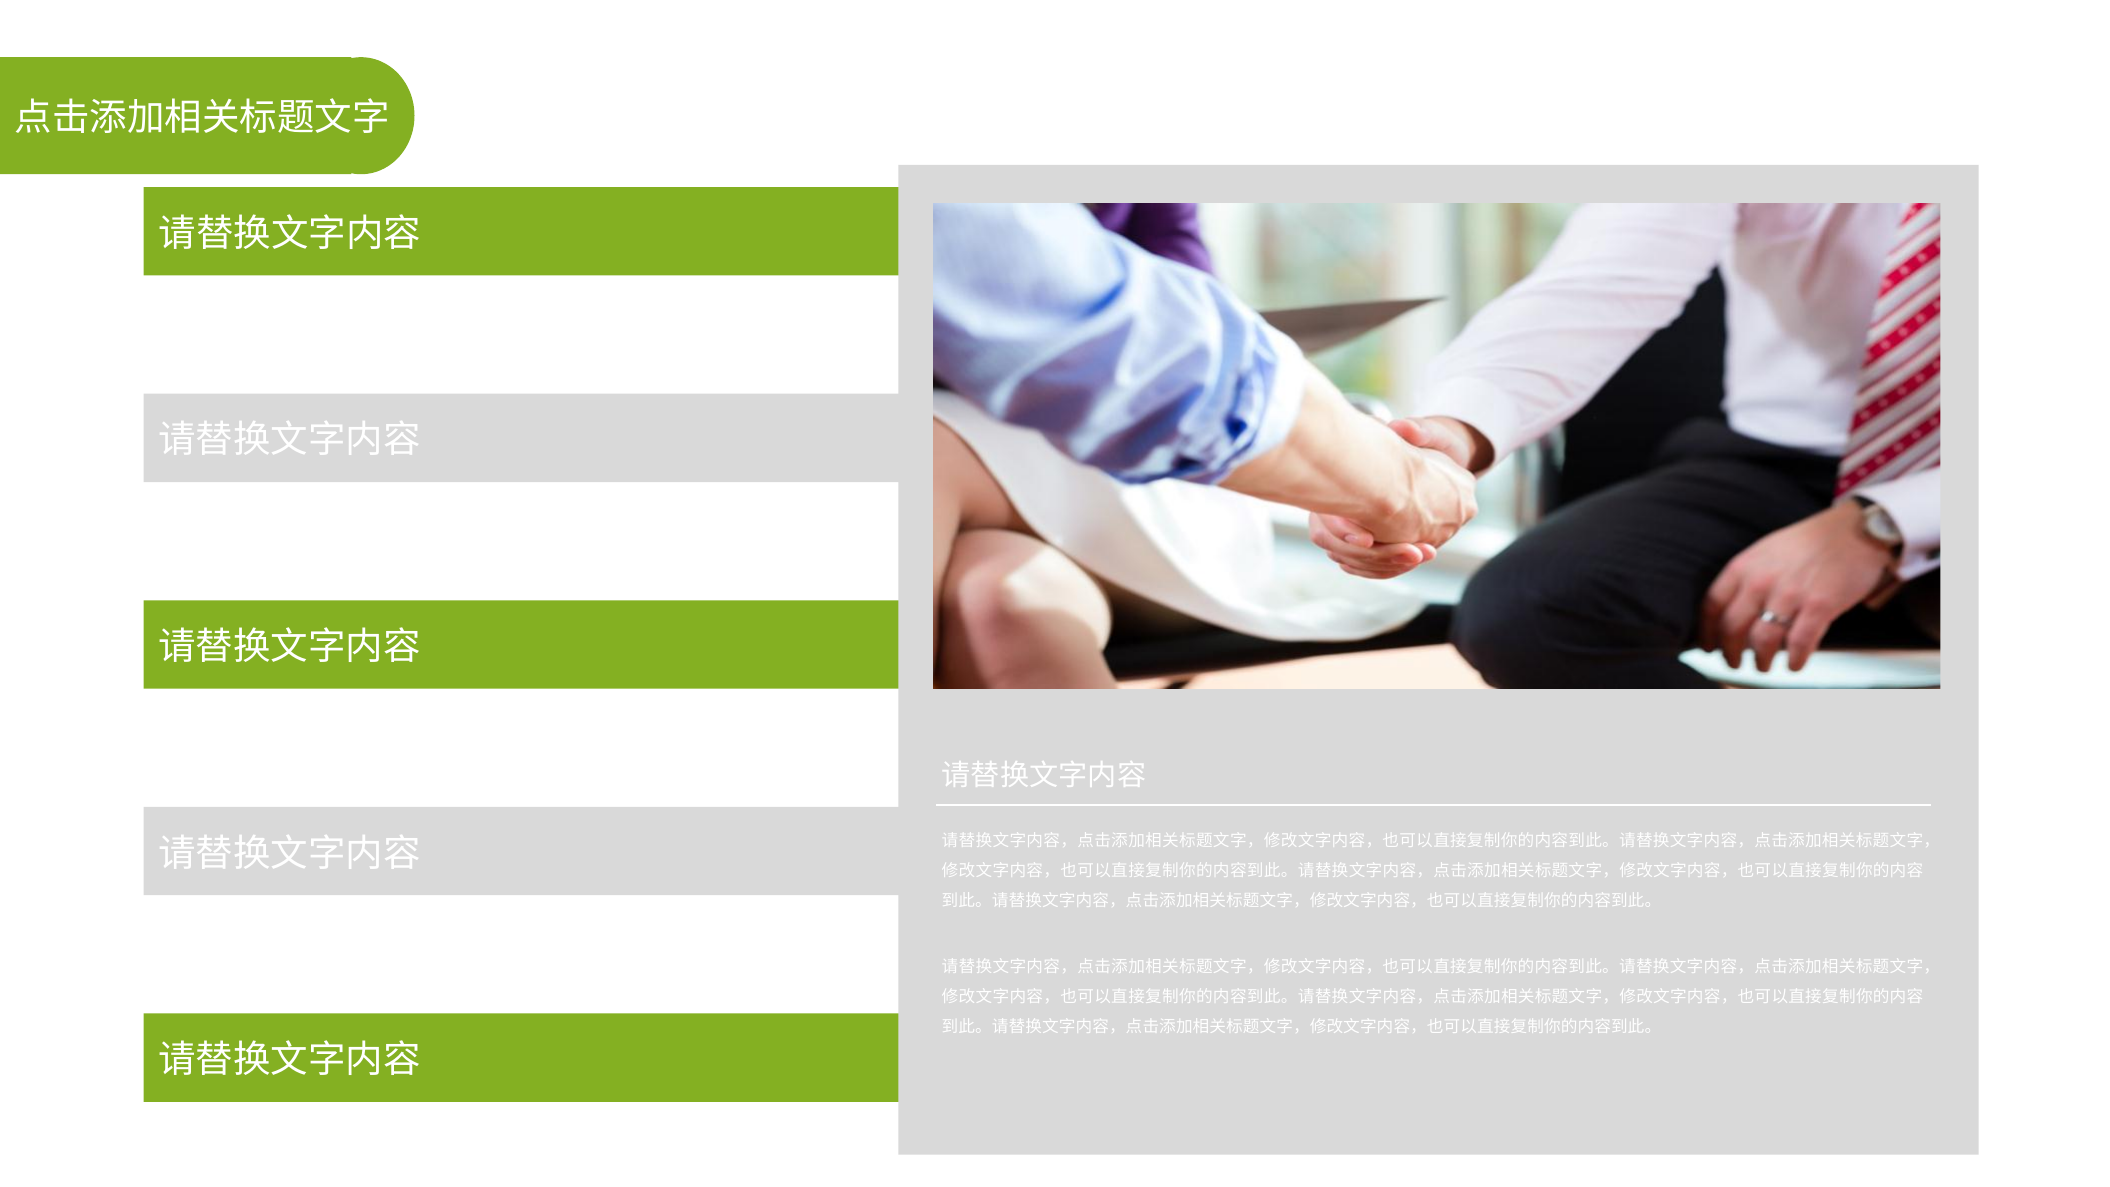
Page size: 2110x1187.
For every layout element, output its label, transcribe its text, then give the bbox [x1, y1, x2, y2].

text_box [897, 164, 1980, 1156]
text_box 请替换文字内容 [143, 599, 897, 690]
text_box [932, 202, 1942, 690]
text_box 请替换文字内容 [143, 1012, 897, 1103]
text_box 请替换文字内容 [143, 186, 897, 276]
text_box 请替换文字内容，点击添加相关标题文字，修改文字内容，也可以直接复制你的内容到此。请替换文字内容，点击添加相关标题文字，修改文字内容，也可以直接复制你的内容到此。请替换文字内容，点击添加相关标题文字，修改文字内容，也可以直接复制你的内容到此。请替换文字内容，点击添加相关标题文字，修改文字内容，也可以直接复制你的内容到此。 [925, 812, 1941, 916]
text_box 请替换文字内容，点击添加相关标题文字，修改文字内容，也可以直接复制你的内容到此。请替换文字内容，点击添加相关标题文字，修改文字内容，也可以直接复制你的内容到此。请替换文字内容，点击添加相关标题文字，修改文字内容，也可以直接复制你的内容到此。请替换文字内容，点击添加相关标题文字，修改文字内容，也可以直接复制你的内容到此。 [925, 937, 1941, 1042]
text_box 请替换文字内容 [925, 748, 1231, 807]
text_box 请替换文字内容 [143, 806, 897, 896]
text_box 点击添加相关标题文字 [0, 85, 415, 146]
text_box 请替换文字内容 [143, 393, 897, 483]
